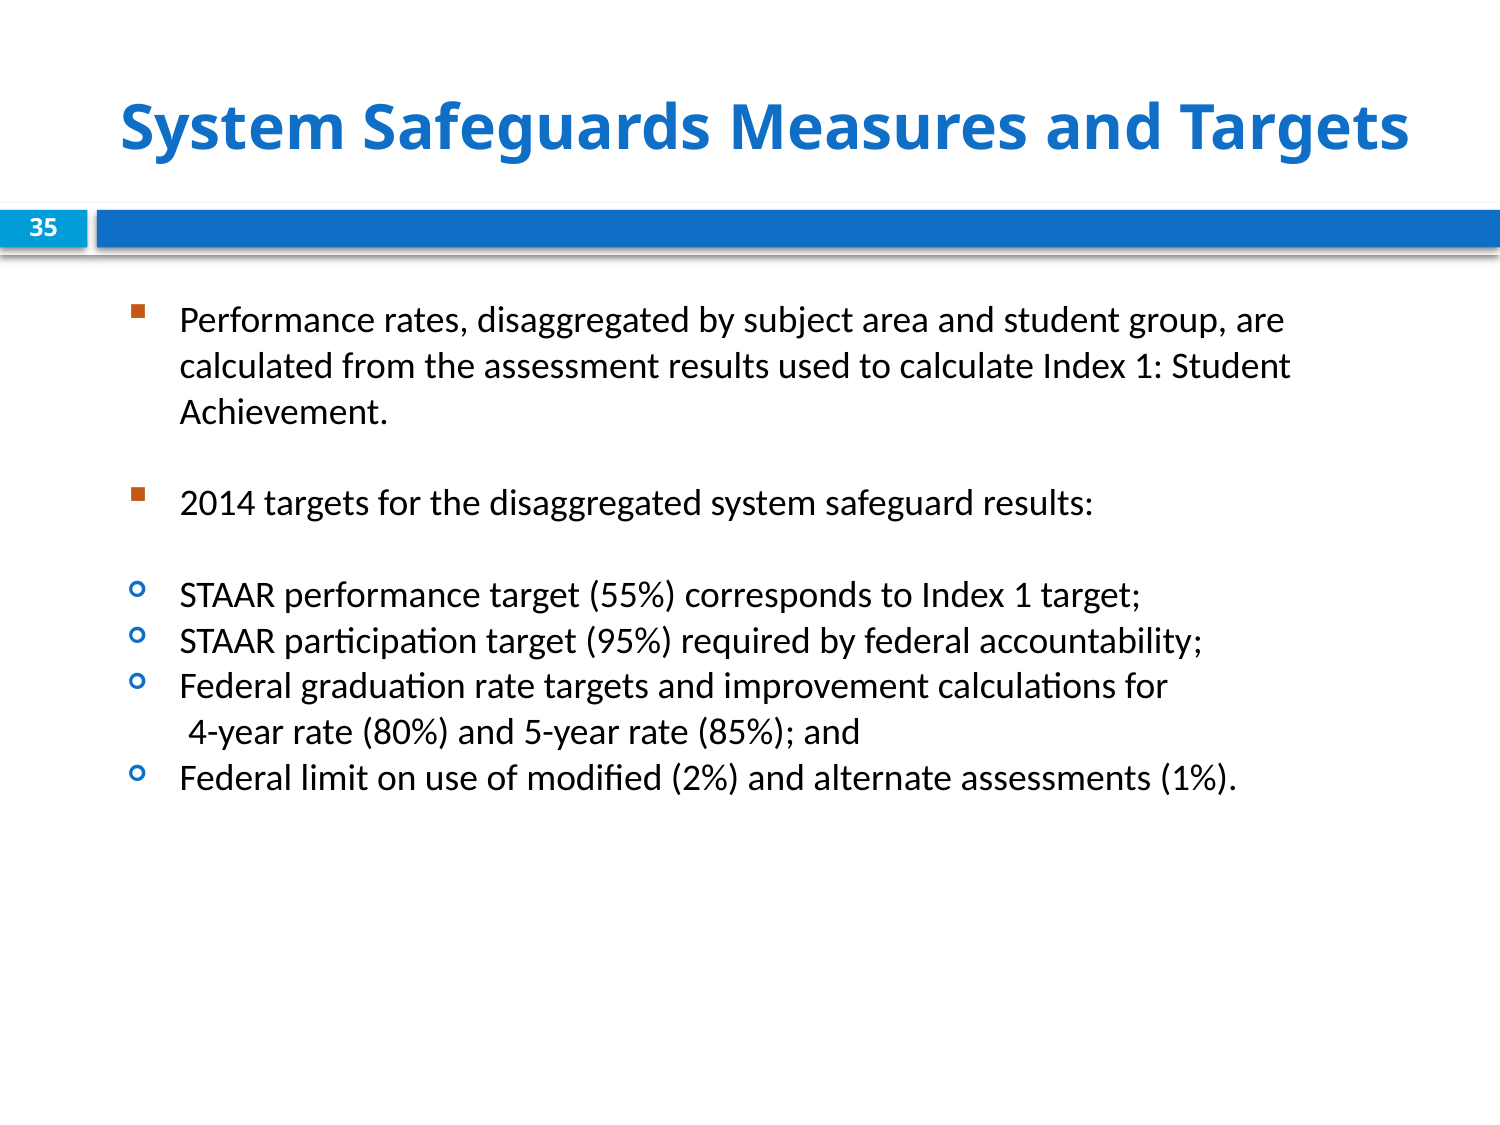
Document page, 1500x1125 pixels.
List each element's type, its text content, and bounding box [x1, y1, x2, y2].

title System Safeguards Measures and Targets [104, 57, 1428, 201]
slide_number 35 [0, 208, 88, 249]
text_box Performance rates, disaggregated by subject area and student group, are calculated from the assessment results used to calculate Index 1: Student Achievement. 2014 targets for the disaggregated system safeguard results: STAAR performance target (55%) corresponds to Index 1 target; STAAR participation target (95%) required by federal accountability; Federal graduation rate targets and improvement calculations for 4-year rate (80%) and 5-year rate (85%); and Federal limit on use of modified (2%) and alternate assessments (1%). [112, 240, 1454, 1084]
